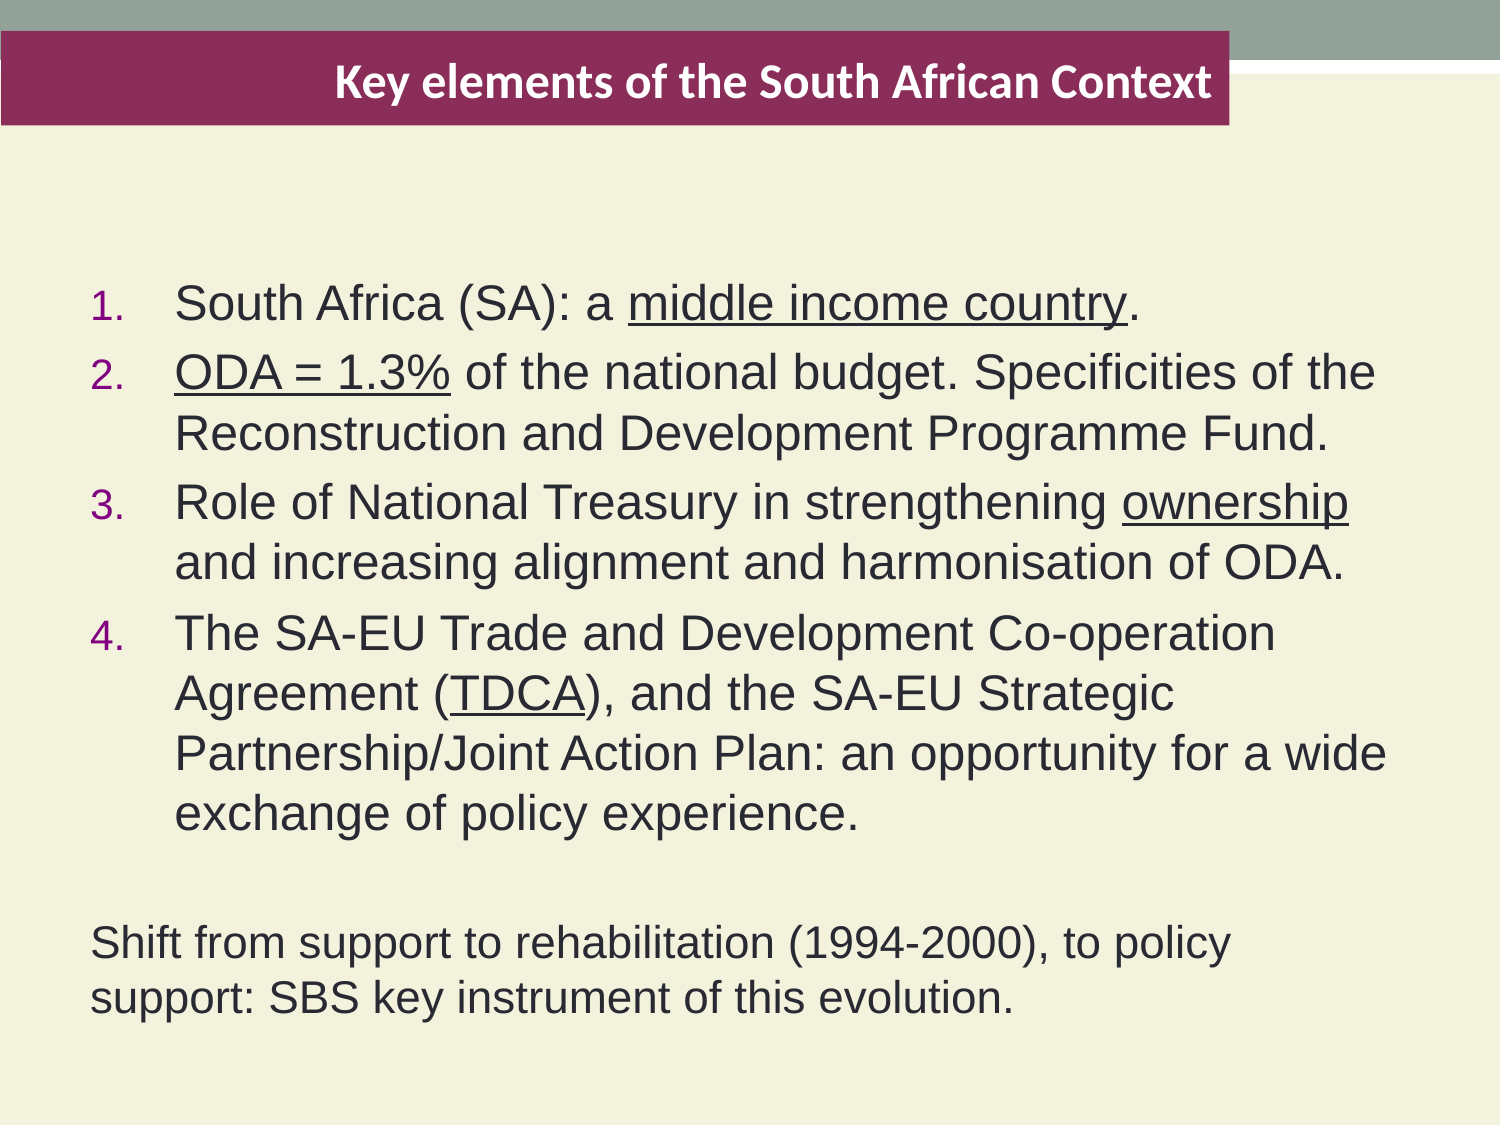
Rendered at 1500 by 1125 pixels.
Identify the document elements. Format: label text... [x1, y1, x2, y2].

list South Africa (SA): a middle income country. ODA = 1.3% of the national budget. Specificities of the Reconstruction and Development Programme Fund. Role of National Treasury in strengthening ownership and increasing alignment and harmonisation of ODA. The SA-EU Trade and Development Co-operation Agreement (TDCA), and the SA-EU Strategic Partnership/Joint Action Plan: an opportunity for a wide exchange of policy experience. Shift from support to rehabilitation (1994-2000), to policy support: SBS key instrument of this evolution. [75, 262, 1425, 1063]
text_box Key elements of the South African Context [1, 30, 1230, 126]
